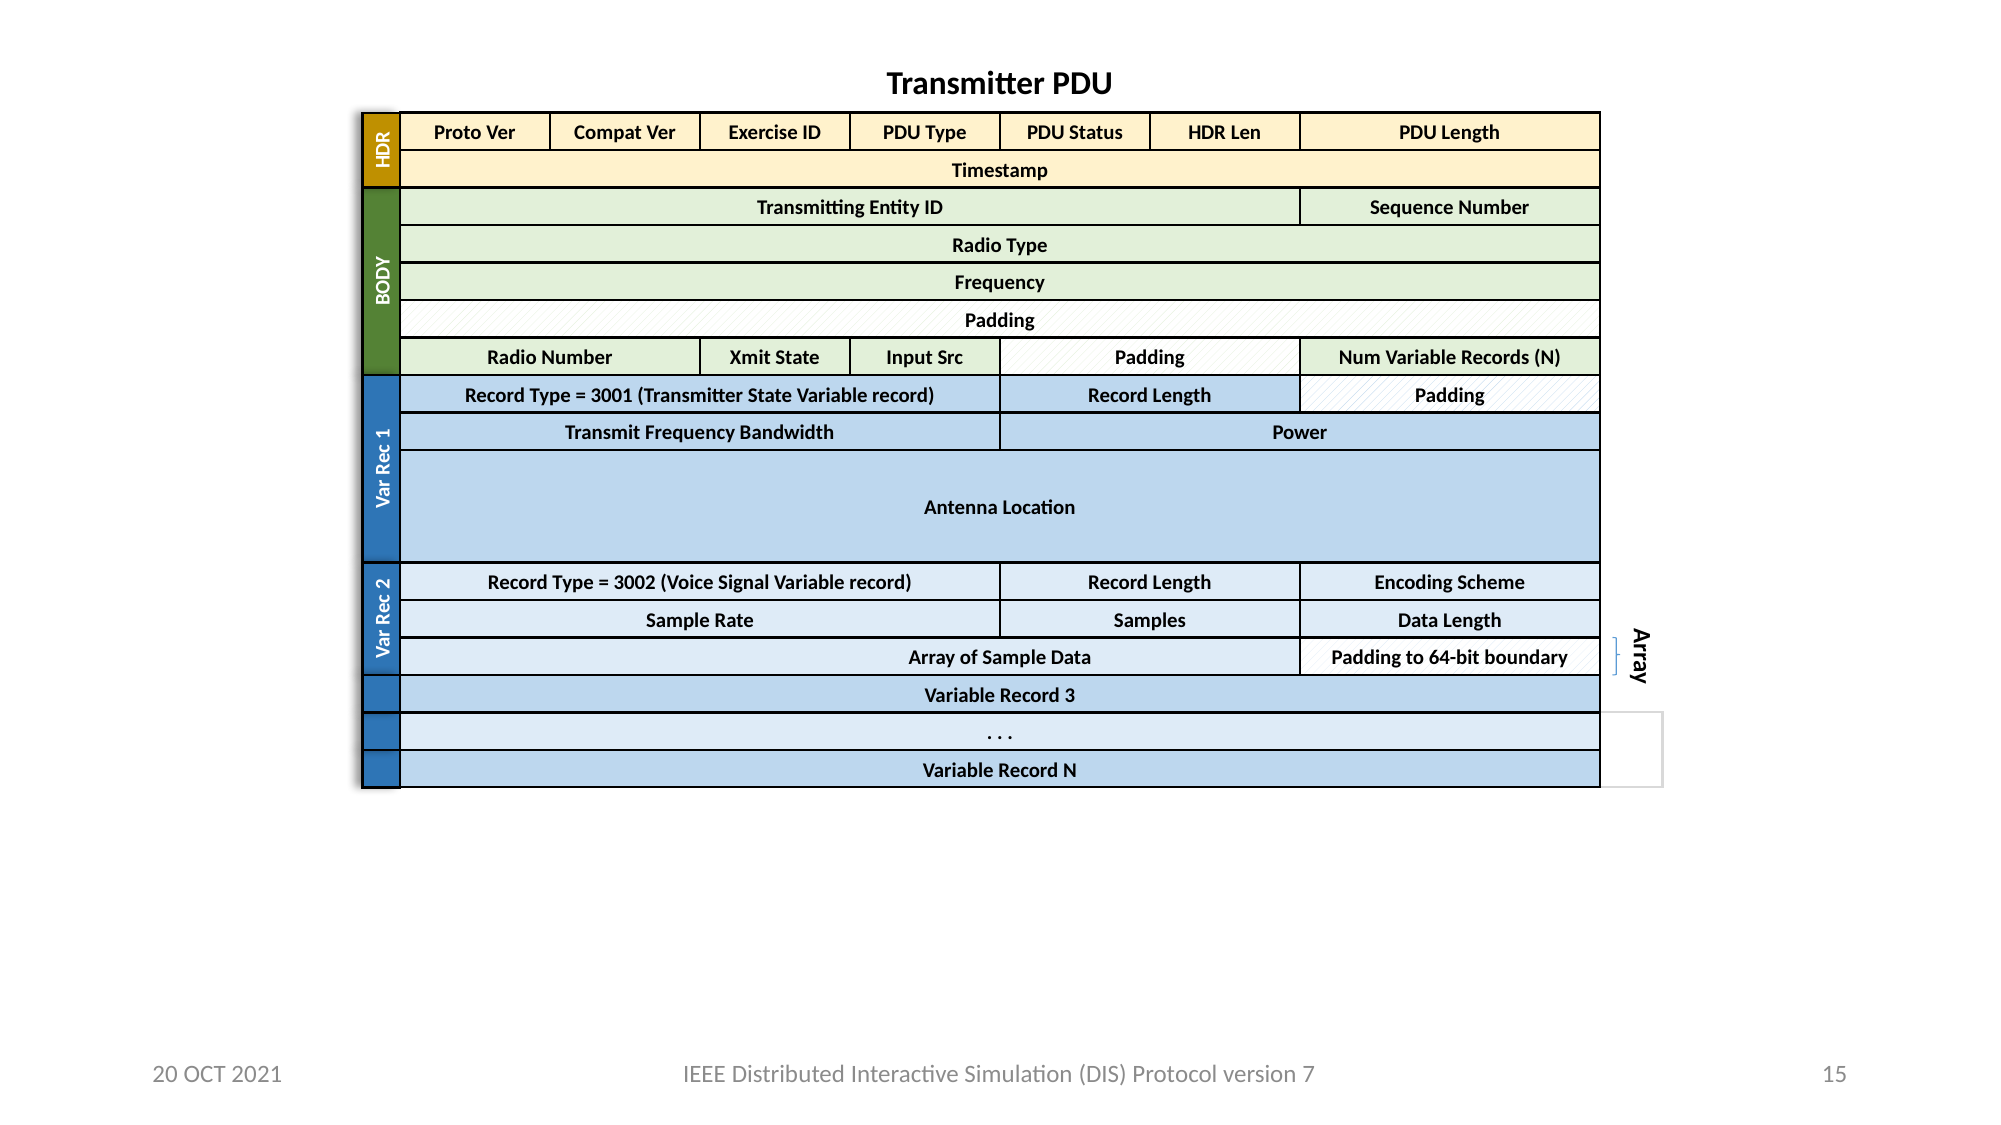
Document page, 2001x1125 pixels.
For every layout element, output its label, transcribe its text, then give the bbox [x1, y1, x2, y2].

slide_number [137, 1042, 588, 1103]
text_box Encoding Scheme [1299, 561, 1601, 599]
text_box Record Type = 3002 (Voice Signal Variable record) [399, 561, 999, 599]
text_box Exercise ID [699, 111, 849, 149]
text_box Radio Number [399, 336, 701, 376]
text_box Sequence Number [1301, 186, 1601, 224]
text_box Transmitter PDU [699, 61, 1301, 101]
slide_number 15 [1412, 1042, 1863, 1103]
text_box Frequency [399, 261, 1601, 301]
text_box Record Type = 3001 (Transmitter State Variable record) [401, 376, 999, 411]
text_box [1601, 711, 1664, 788]
text_box Padding [1299, 374, 1601, 411]
text_box Padding [999, 336, 1301, 376]
text_box Var Rec 2 [361, 562, 401, 673]
text_box Record Length [999, 561, 1299, 599]
text_box PDU Type [849, 111, 999, 149]
text_box Record Length [999, 376, 1299, 411]
text_box Antenna Location [401, 451, 1601, 561]
text_box Sample Rate [399, 599, 999, 636]
text_box Padding to 64-bit boundary [1299, 636, 1601, 676]
text_box [361, 714, 401, 751]
text_box [361, 674, 401, 714]
text_box BODY [361, 189, 401, 373]
text_box . . . [401, 711, 1601, 751]
text_box Data Length [1299, 599, 1601, 636]
text_box [361, 751, 401, 789]
text_box Input Src [849, 336, 999, 376]
text_box HDR Len [1149, 111, 1299, 149]
text_box Transmit Frequency Bandwidth [399, 411, 999, 451]
text_box PDU Status [999, 111, 1149, 149]
text_box Array of Sample Data [399, 636, 1299, 674]
text_box Transmitting Entity ID [401, 186, 1301, 224]
footer IEEE Distributed Interactive Simulation (DIS) Protocol version 7 [662, 1042, 1338, 1103]
text_box Array [1624, 611, 1664, 701]
text_box Var Rec 1 [361, 374, 401, 561]
text_box Padding [401, 301, 1601, 338]
text_box HDR [361, 112, 401, 189]
text_box [1612, 636, 1621, 676]
text_box Xmit State [701, 336, 849, 376]
text_box Power [999, 411, 1601, 451]
text_box Radio Type [401, 224, 1601, 261]
text_box Proto Ver [399, 111, 549, 149]
text_box Samples [999, 599, 1299, 636]
text_box Timestamp [401, 149, 1601, 186]
text_box Variable Record N [401, 751, 1601, 788]
text_box Compat Ver [549, 111, 699, 149]
text_box Num Variable Records (N) [1301, 338, 1601, 374]
text_box PDU Length [1299, 111, 1601, 149]
text_box Variable Record 3 [401, 674, 1601, 711]
